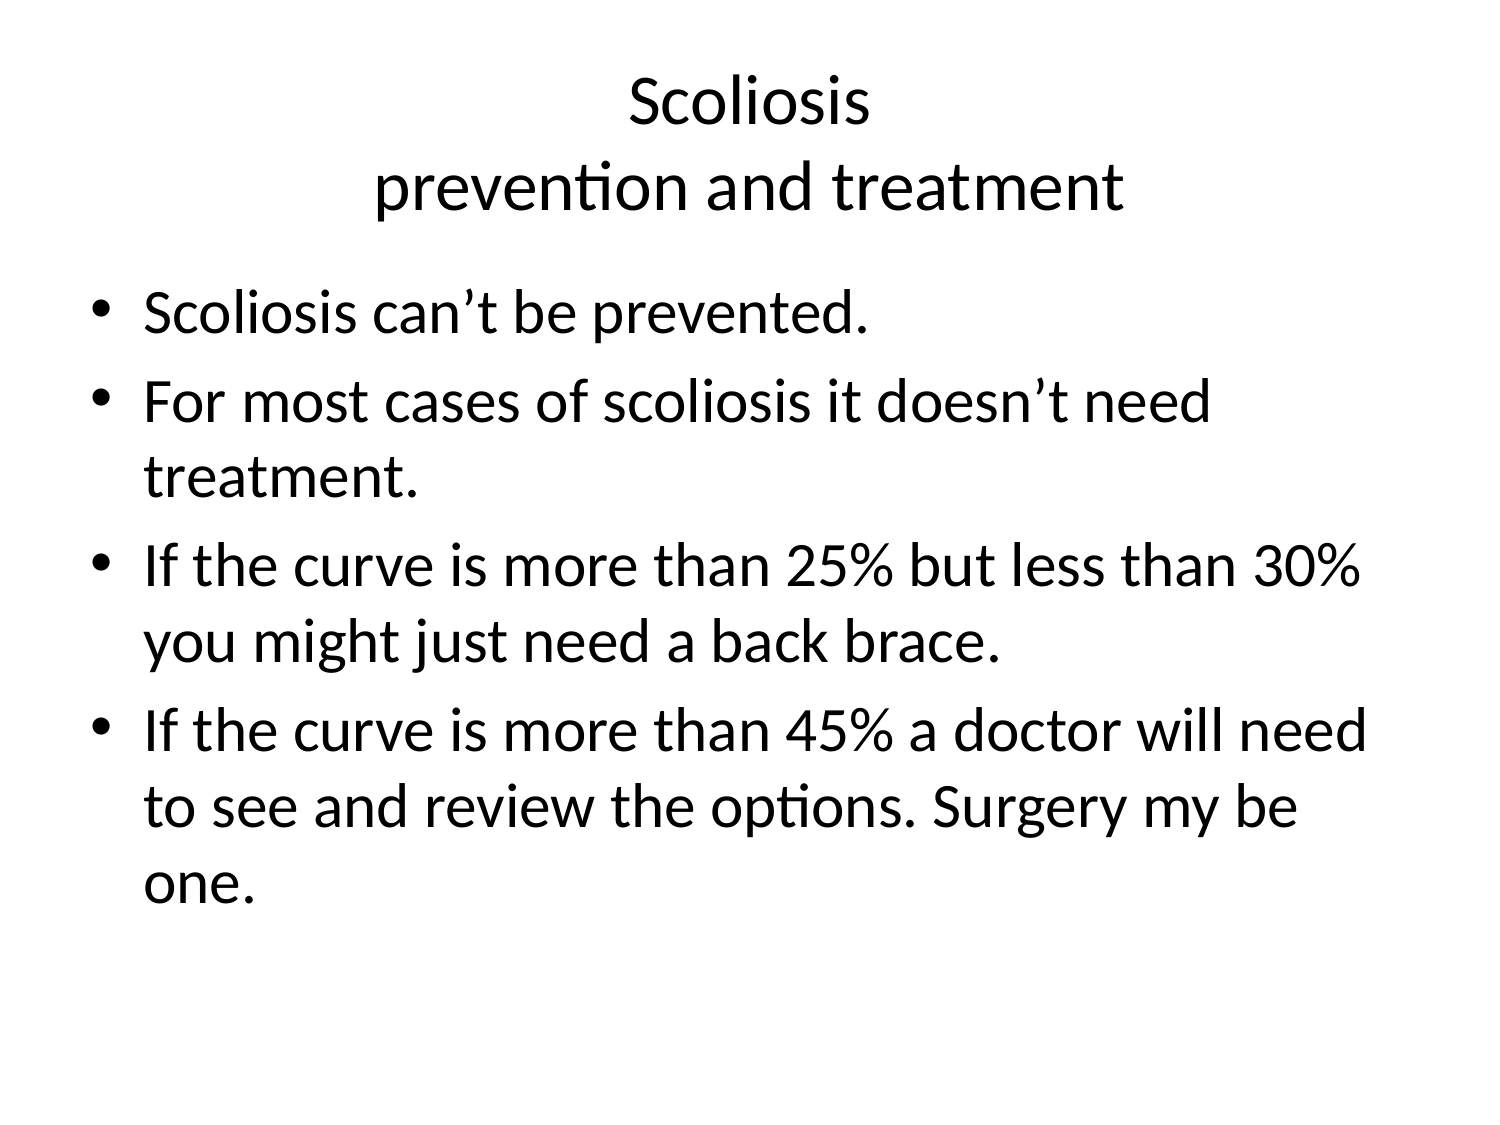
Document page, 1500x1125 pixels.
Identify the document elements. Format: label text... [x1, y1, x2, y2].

list Scoliosis can’t be prevented. For most cases of scoliosis it doesn’t need treatment. If the curve is more than 25% but less than 30% you might just need a back brace. If the curve is more than 45% a doctor will need to see and review the options. Surgery my be one. [75, 262, 1425, 1005]
title Scoliosis prevention and treatment [75, 45, 1425, 233]
